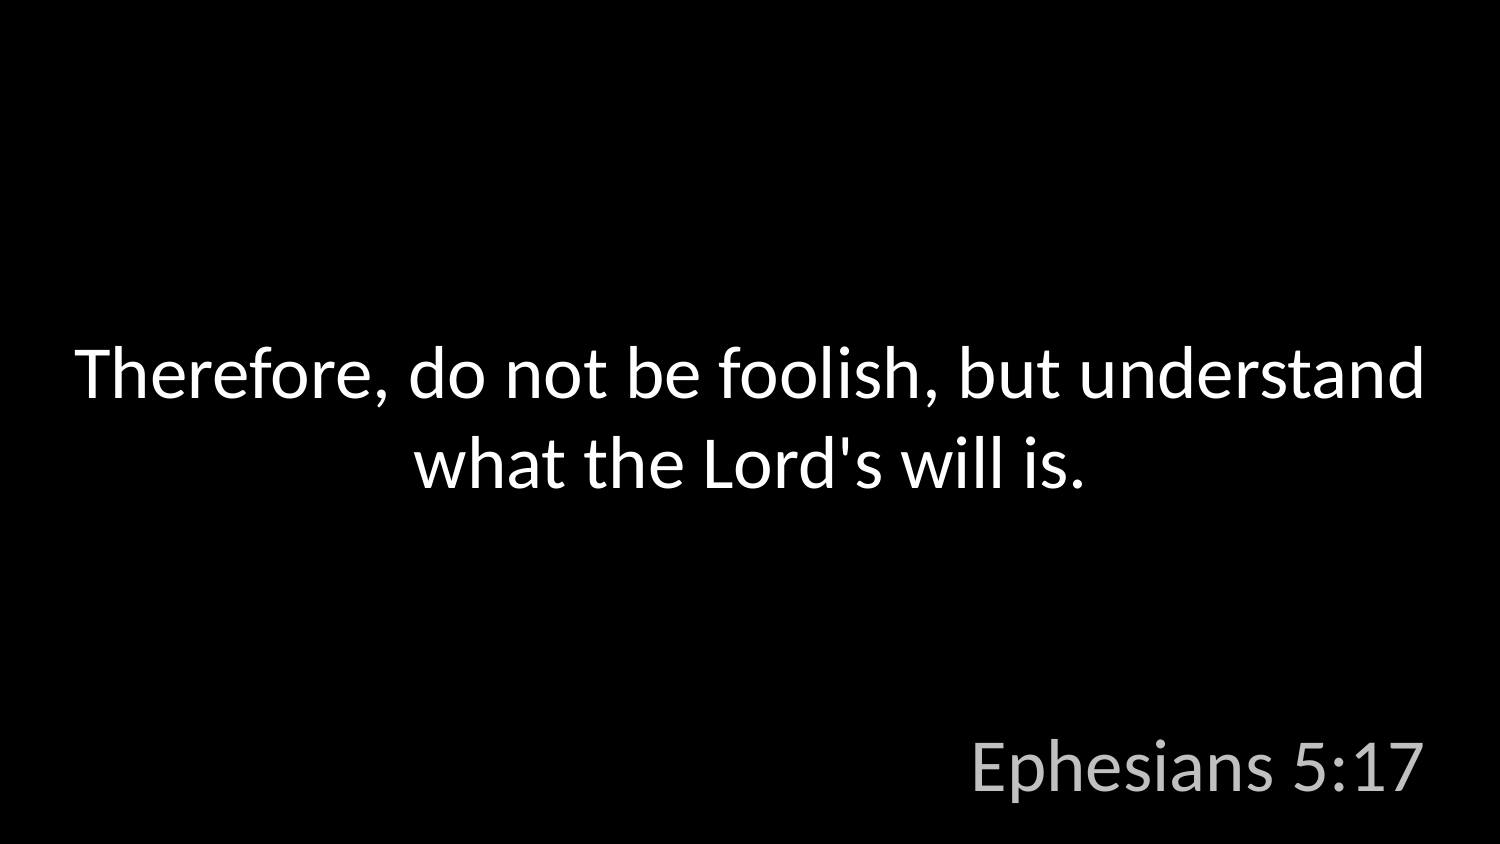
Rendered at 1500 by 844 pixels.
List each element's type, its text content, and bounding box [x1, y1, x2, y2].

text_box Ephesians 5:17 [672, 709, 1458, 814]
text_box Therefore, do not be foolish, but understand what the Lord's will is. [31, 316, 1471, 512]
